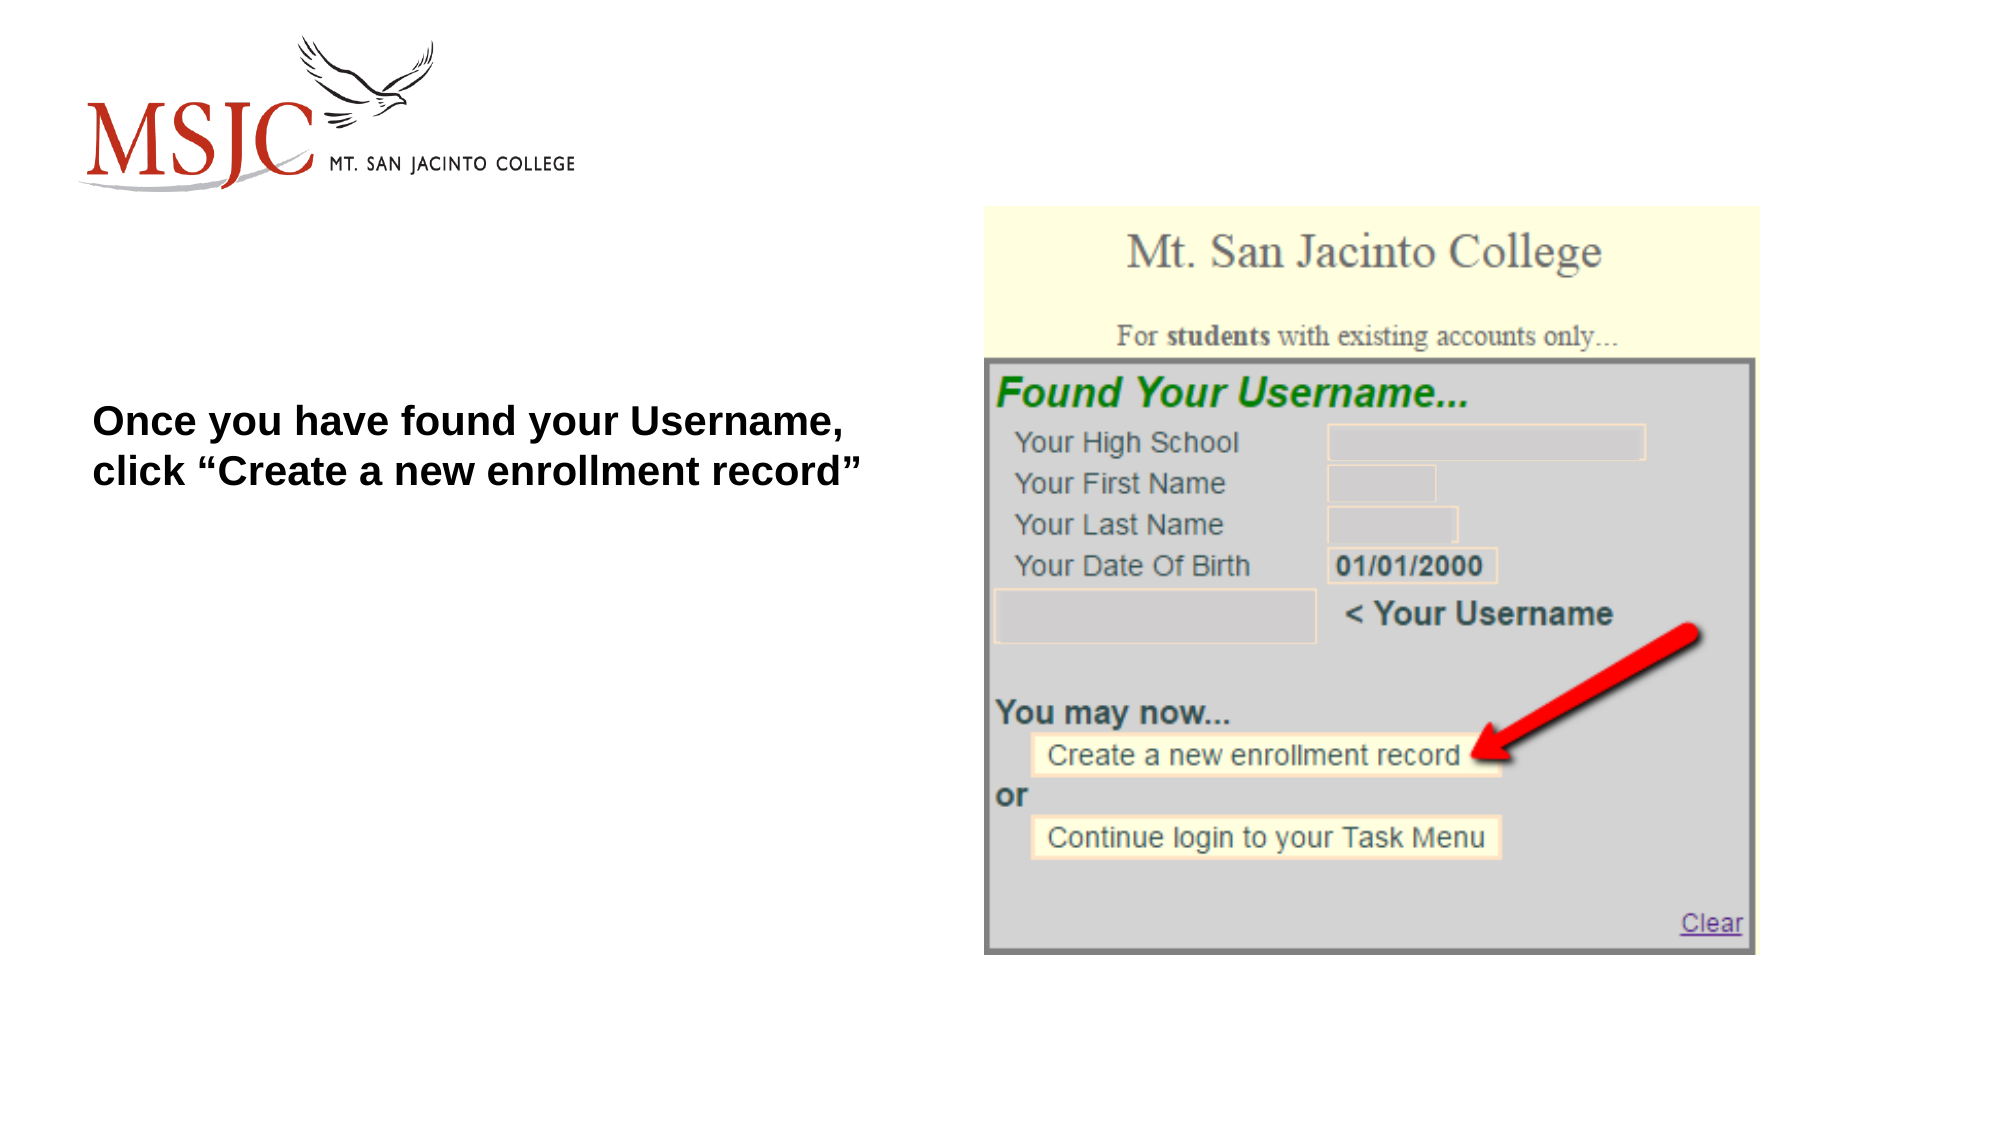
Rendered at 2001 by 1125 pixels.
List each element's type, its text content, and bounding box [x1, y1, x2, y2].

picture [984, 206, 1760, 955]
picture [77, 35, 576, 192]
text_box Once you have found your Username, click “Create a new enrollment record” [77, 385, 881, 501]
